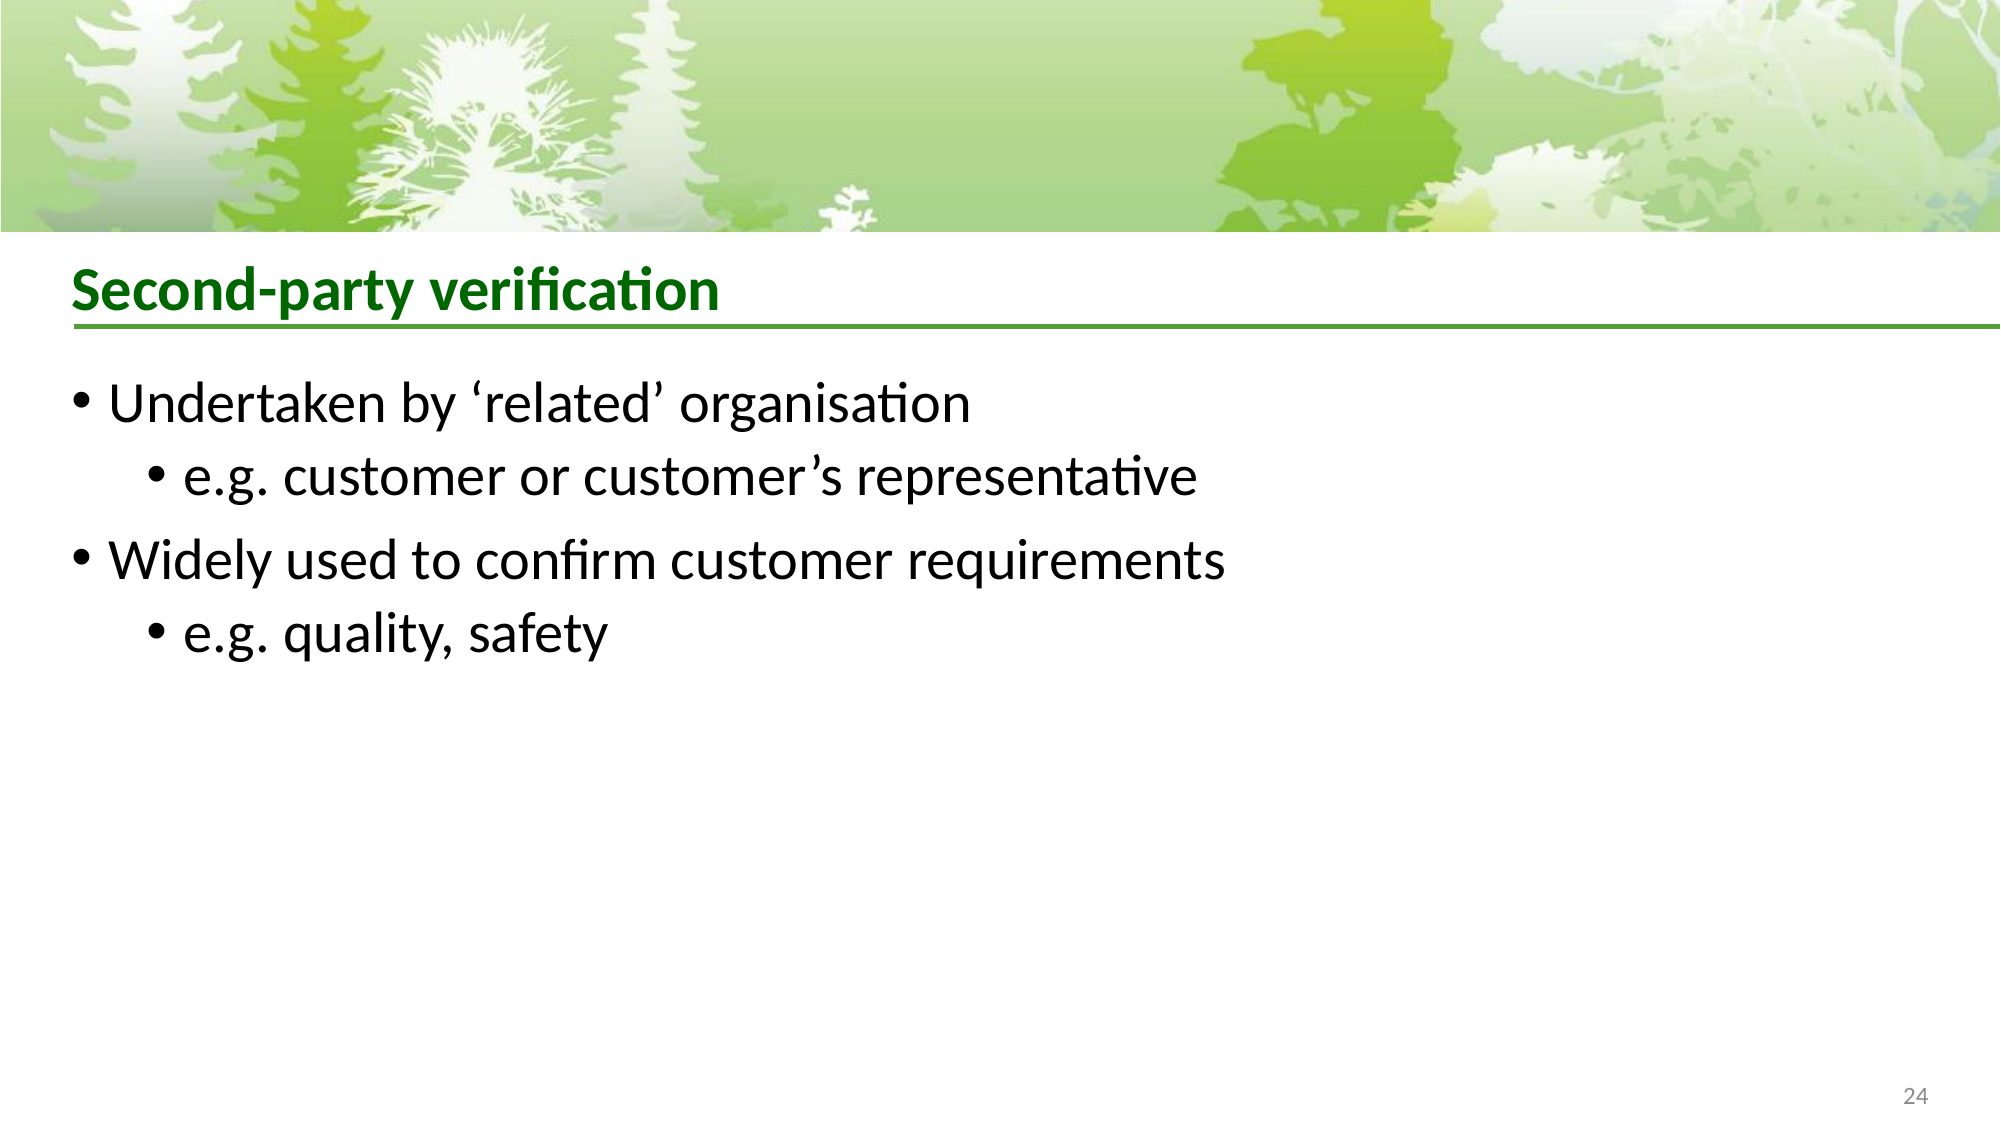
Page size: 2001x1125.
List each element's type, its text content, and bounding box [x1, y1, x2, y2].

list Undertaken by ‘related’ organisation e.g. customer or customer’s representative Widely used to confirm customer requirements e.g. quality, safety [56, 364, 1944, 970]
title Second-party verification [56, 181, 1782, 364]
slide_number 24 [1493, 1065, 1944, 1125]
picture [0, 0, 2000, 232]
